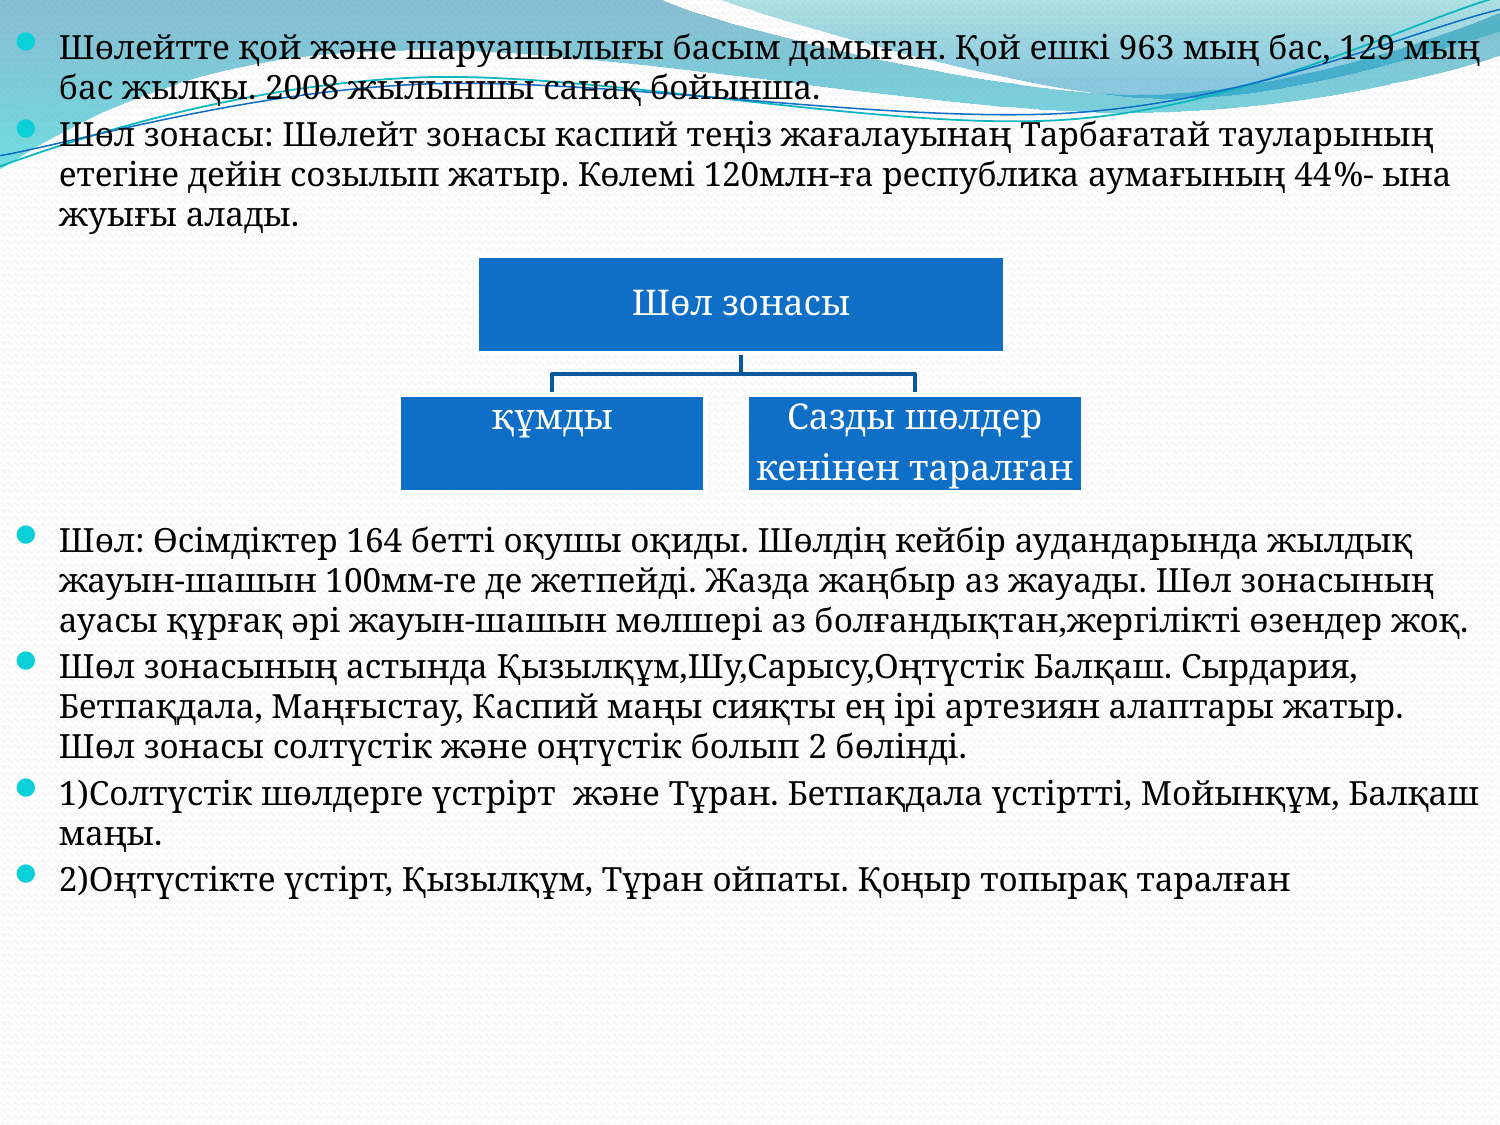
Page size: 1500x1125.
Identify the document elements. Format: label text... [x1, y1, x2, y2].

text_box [0, 255, 1483, 493]
list Шөлейтте қой және шаруашылығы басым дамыған. Қой ешкі 963 мың бас, 129 мың бас жылқы. 2008 жылыншы санақ бойынша. Шөл зонасы: Шөлейт зонасы каспий теңіз жағалауынаң Тарбағатай тауларының етегіне дейін созылып жатыр. Көлемі 120млн-ға республика аумағының 44%- ына жуығы алады. Шөл: Өсімдіктер 164 бетті оқушы оқиды. Шөлдің кейбір аудандарында жылдық жауын-шашын 100мм-ге де жетпейді. Жазда жаңбыр аз жауады. Шөл зонасының ауасы құрғақ әрі жауын-шашын мөлшері аз болғандықтан,жергілікті өзендер жоқ. Шөл зонасының астында Қызылқұм,Шу,Сарысу,Оңтүстік Балқаш. Сырдария, Бетпақдала, Маңғыстау, Каспий маңы сияқты ең ірі артезиян алаптары жатыр. Шөл зонасы солтүстік және оңтүстік болып 2 бөлінді. 1)Солтүстік шөлдерге үстрірт және Тұран. Бетпақдала үстіртті, Мойынқұм, Балқаш маңы. 2)Оңтүстікте үстірт, Қызылқұм, Тұран ойпаты. Қоңыр топырақ таралған [0, 19, 1500, 1106]
